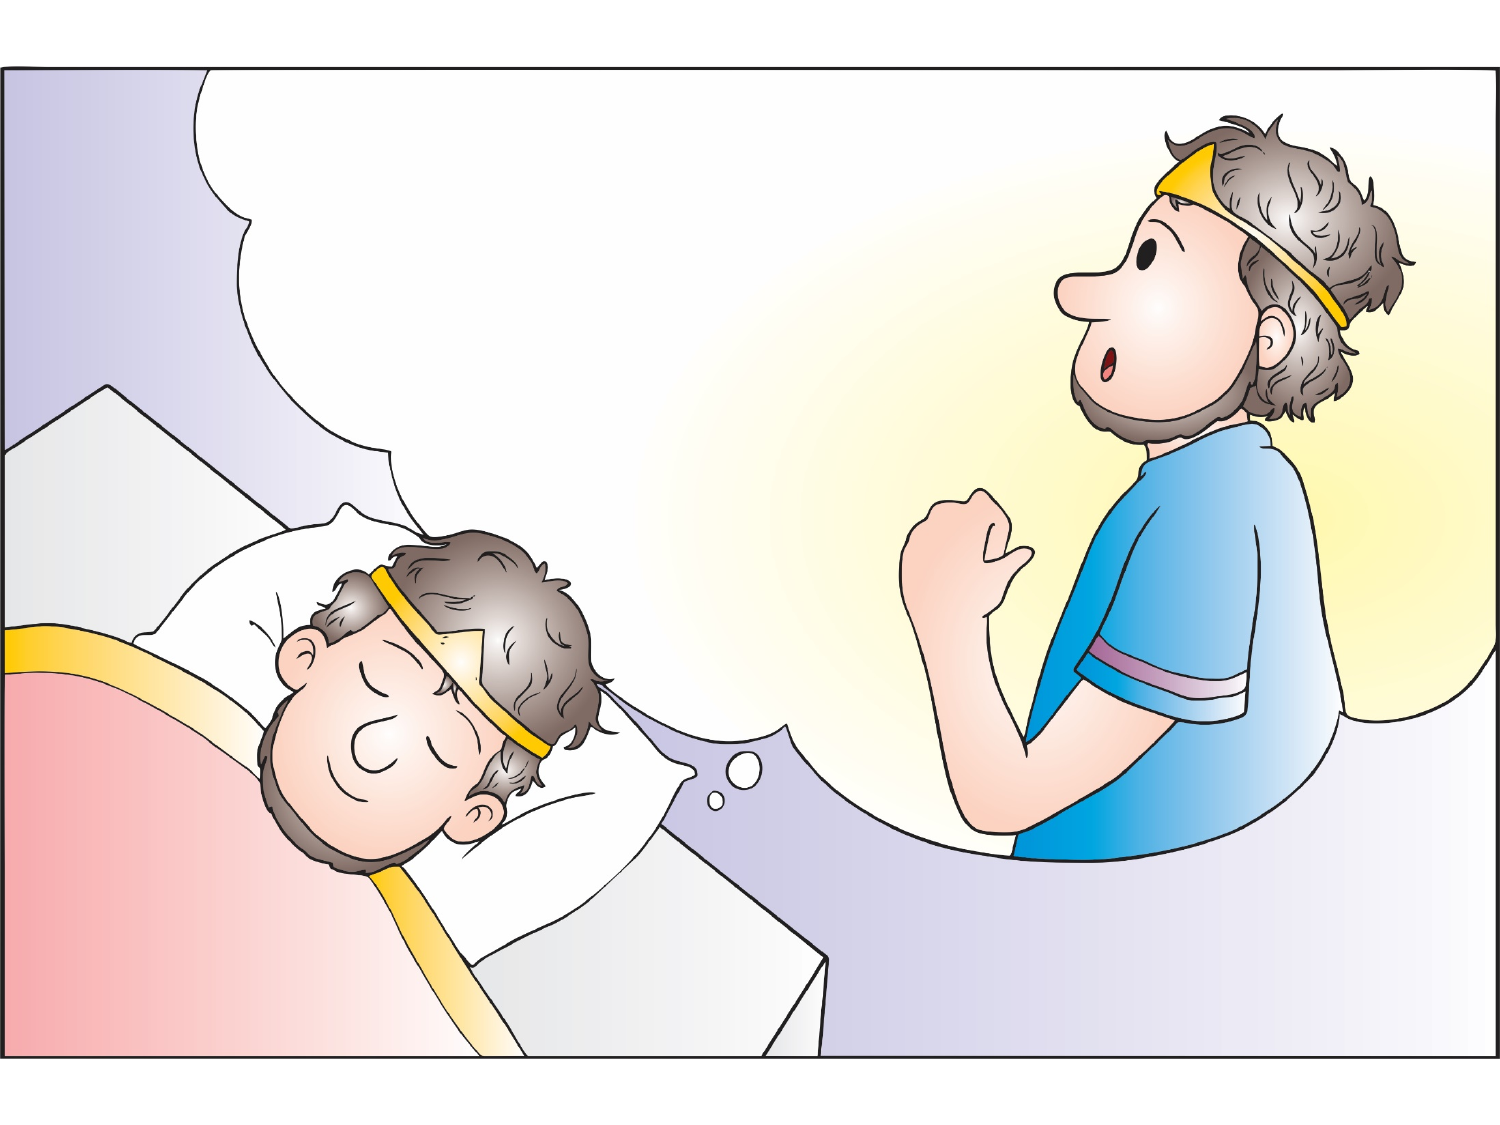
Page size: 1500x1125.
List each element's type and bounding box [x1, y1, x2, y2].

picture [0, 66, 1500, 1059]
